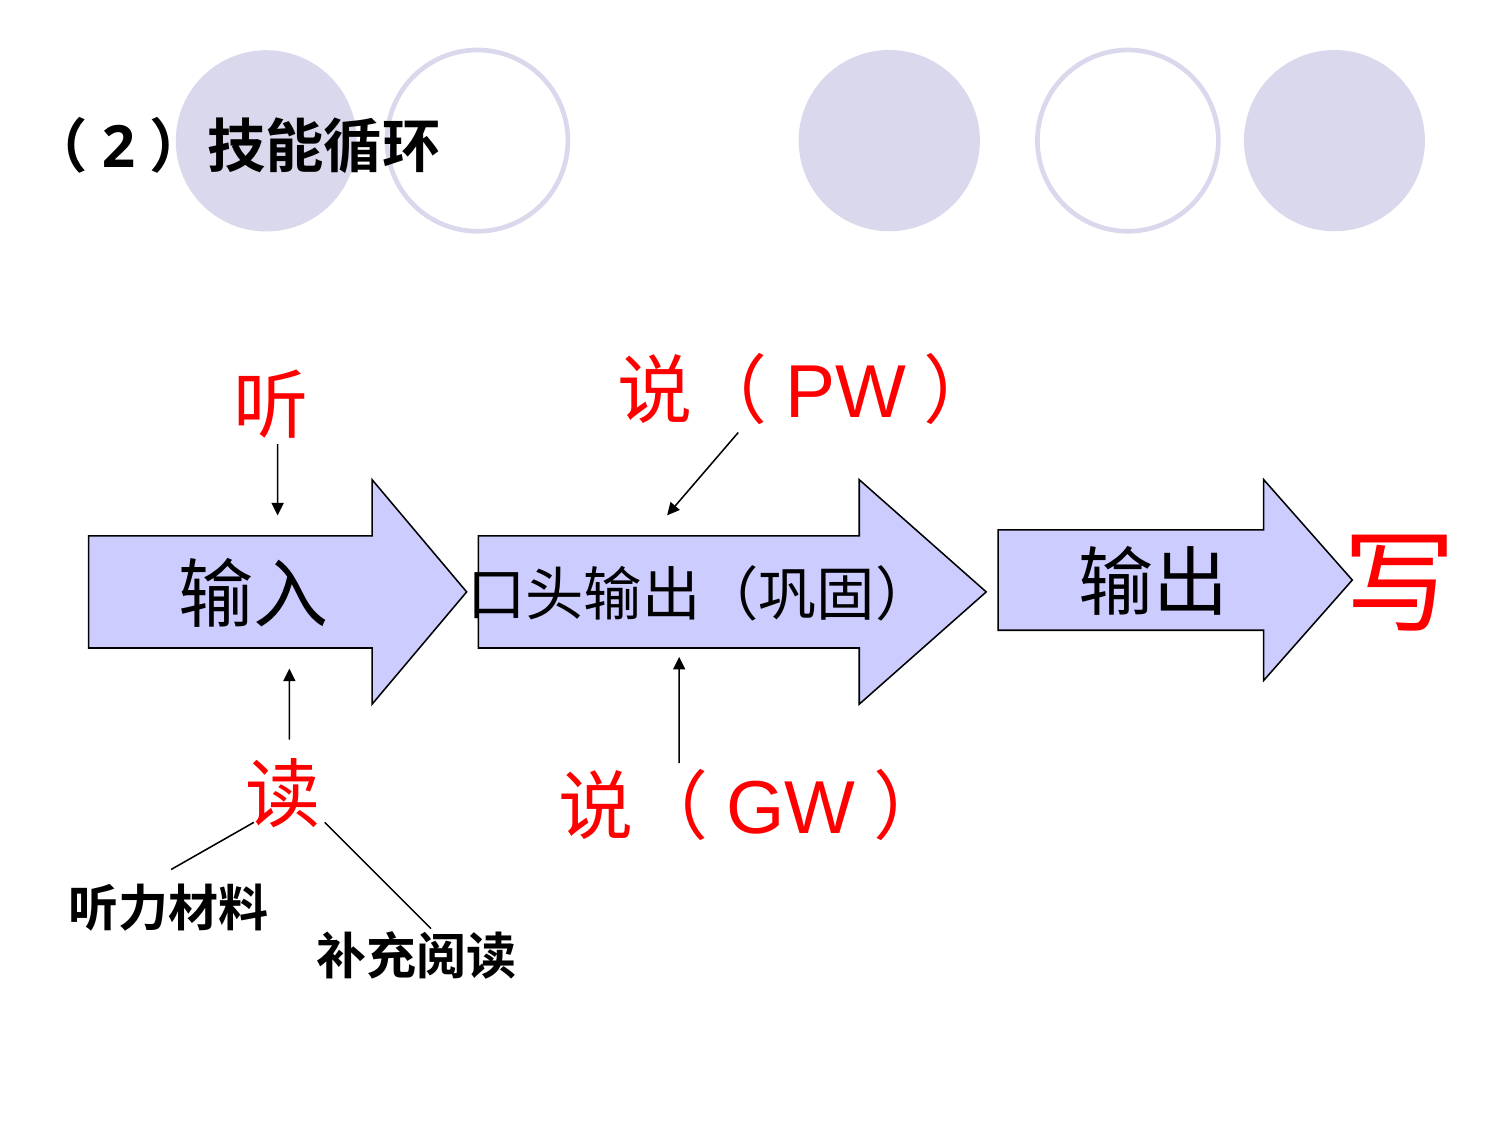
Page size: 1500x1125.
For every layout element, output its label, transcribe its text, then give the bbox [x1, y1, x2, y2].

text_box 听力材料 [53, 869, 284, 945]
text_box 说（GW） [543, 751, 963, 857]
text_box 输入 [88, 479, 467, 705]
text_box 写 [1329, 503, 1472, 654]
text_box [672, 656, 686, 764]
text_box 说（PW） [602, 334, 1014, 440]
text_box [667, 432, 739, 516]
text_box 输出 [998, 479, 1329, 681]
text_box （2）技能循环 [14, 101, 456, 187]
text_box [283, 668, 296, 740]
text_box 补充阅读 [301, 916, 532, 992]
text_box [271, 444, 284, 516]
text_box 读 [230, 739, 336, 845]
text_box 口头输出（巩固） [478, 479, 987, 705]
text_box 听 [218, 349, 324, 455]
